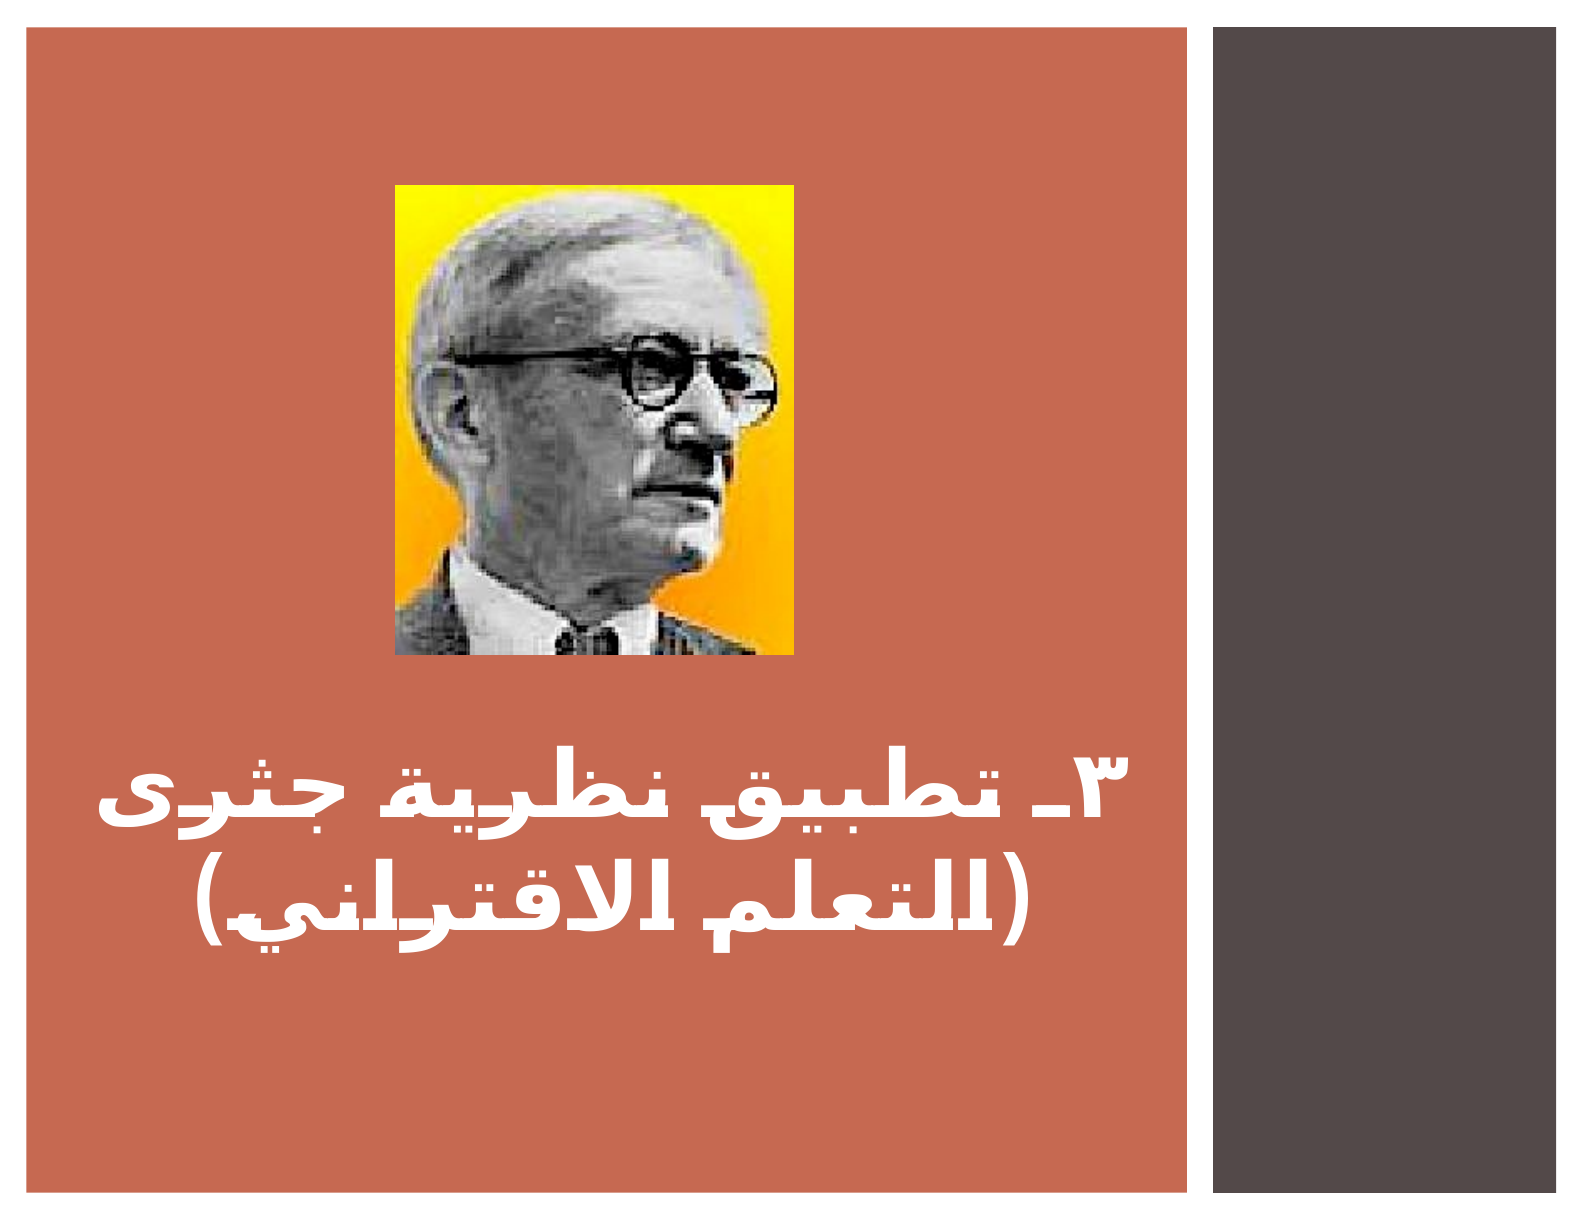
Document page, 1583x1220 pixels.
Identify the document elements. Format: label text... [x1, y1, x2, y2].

picture [395, 185, 794, 656]
title ٣ـ تطبيق نظرية جثرى (التعلم الاقتراني) [65, 689, 1161, 983]
